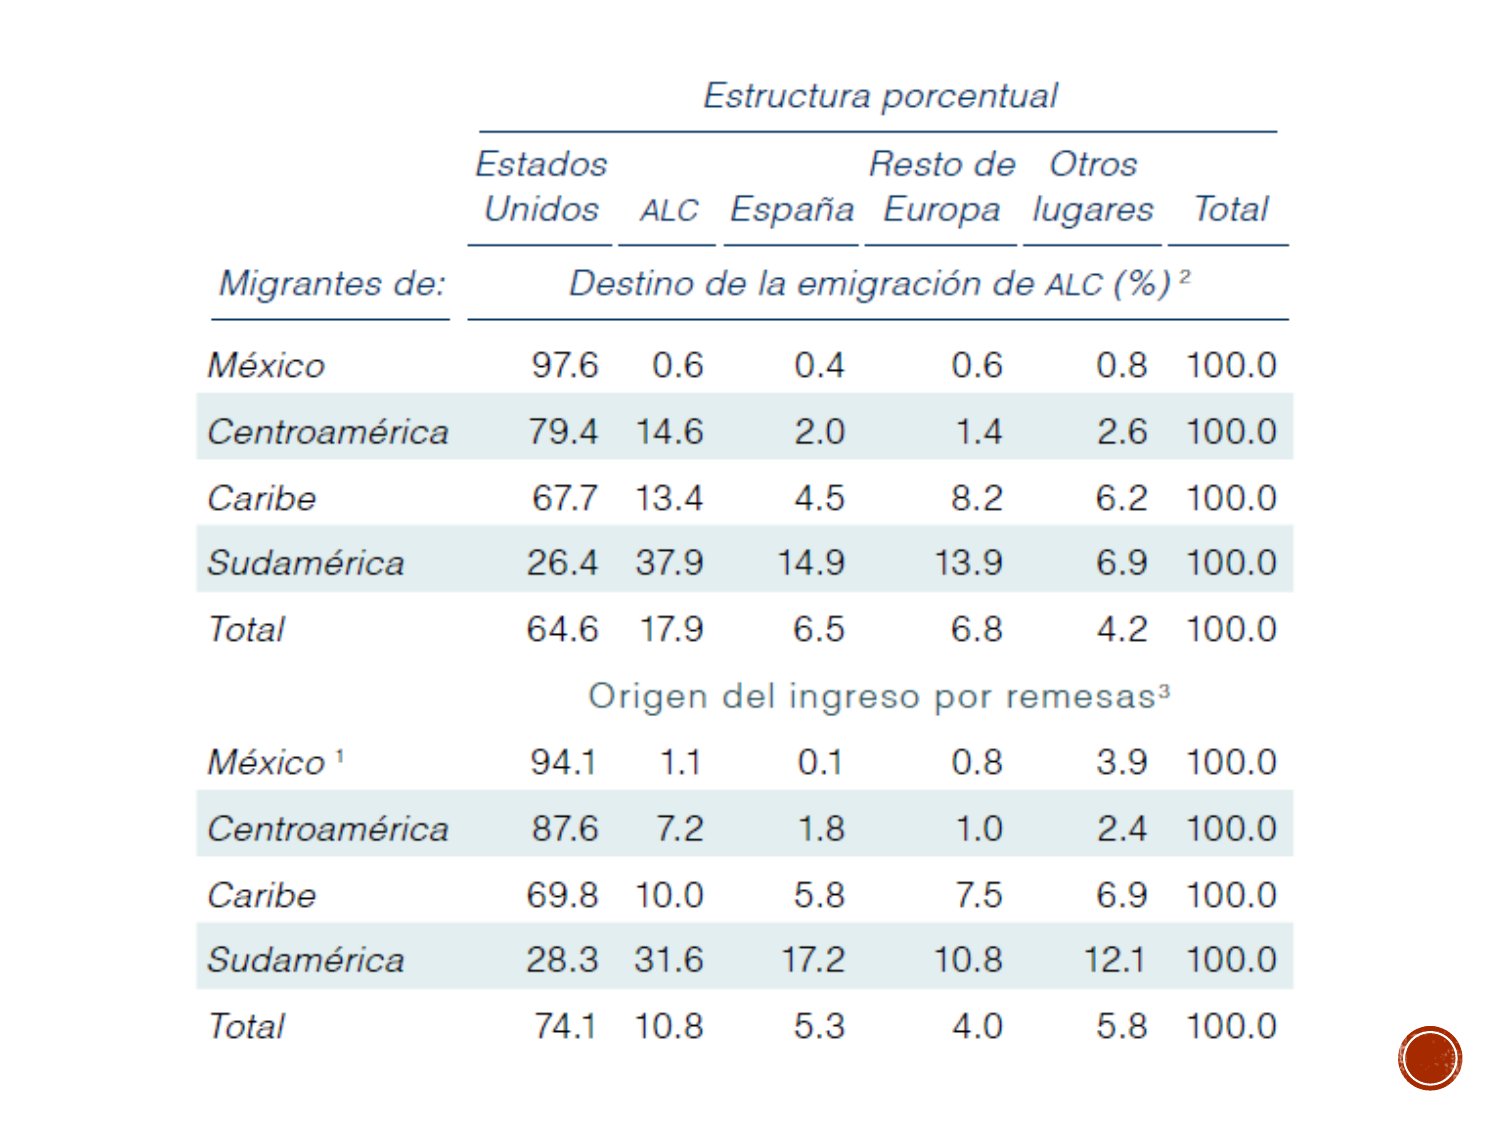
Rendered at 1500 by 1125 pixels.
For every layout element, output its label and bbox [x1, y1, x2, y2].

picture [187, 54, 1341, 1075]
